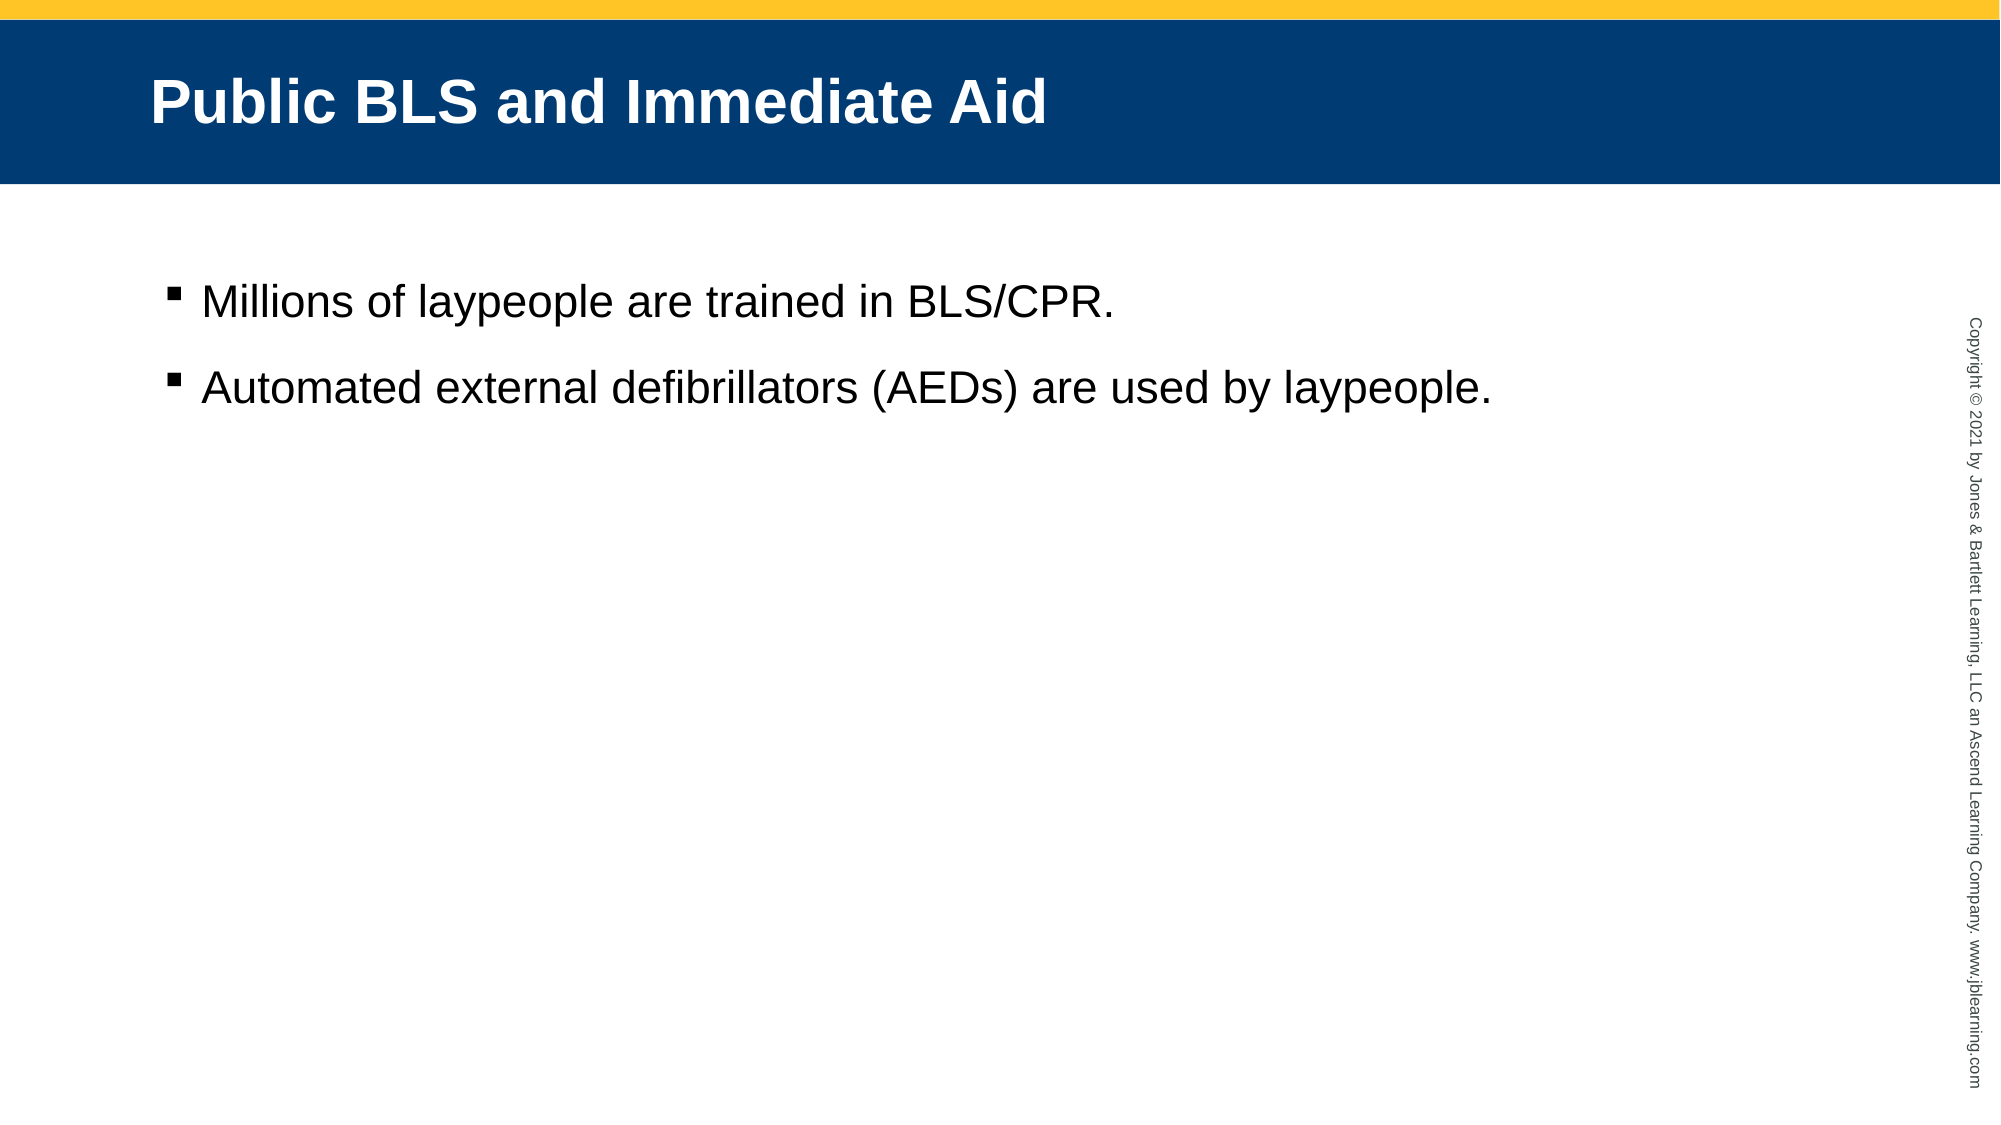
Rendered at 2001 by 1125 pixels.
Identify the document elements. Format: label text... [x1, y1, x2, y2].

list Millions of laypeople are trained in BLS/CPR. Automated external defibrillators (AEDs) are used by laypeople. [148, 241, 1849, 1030]
title Public BLS and Immediate Aid [0, 19, 2000, 185]
